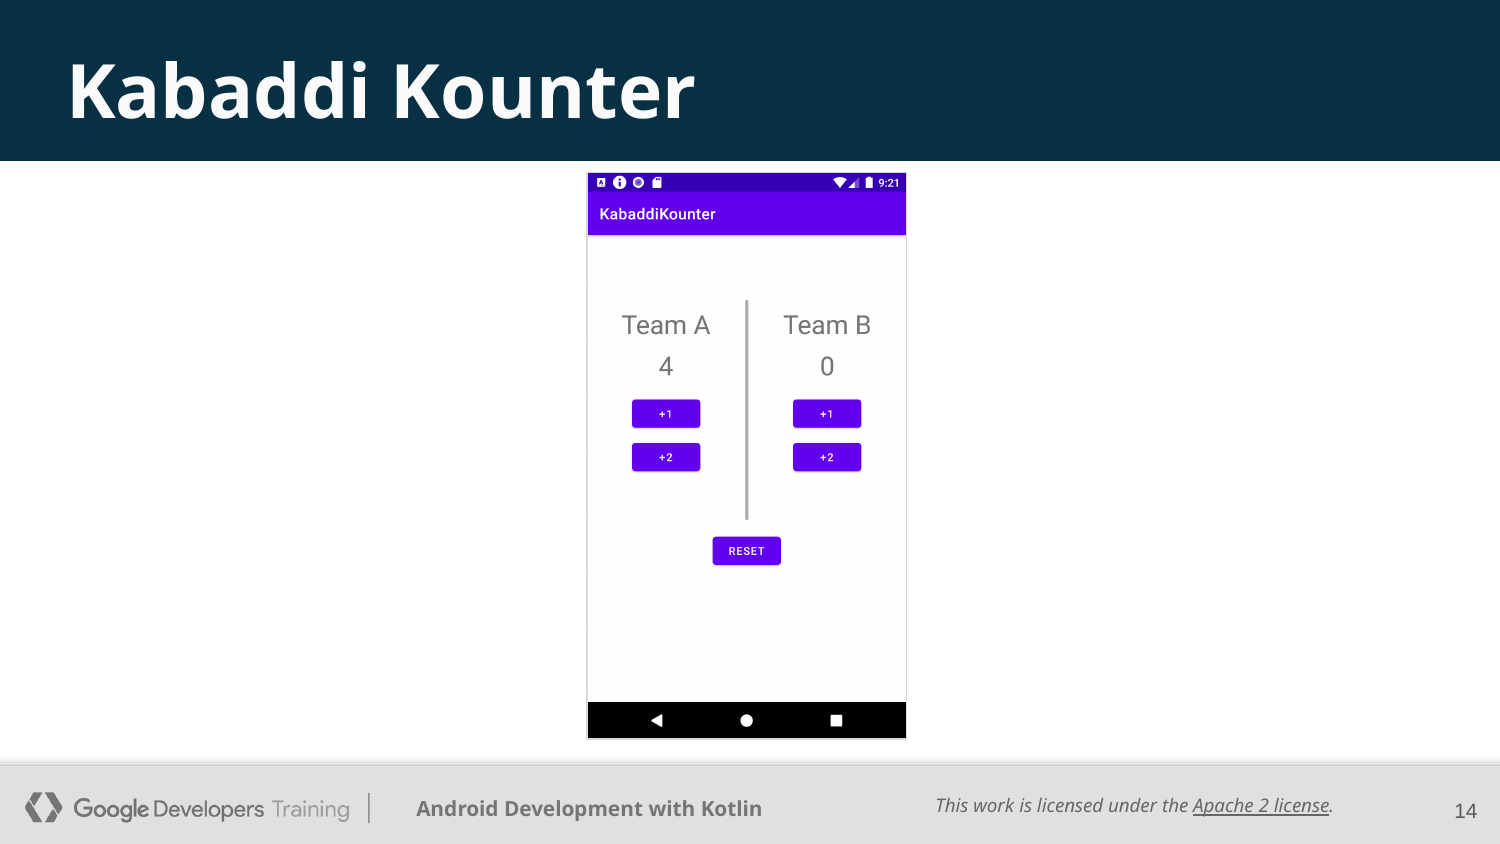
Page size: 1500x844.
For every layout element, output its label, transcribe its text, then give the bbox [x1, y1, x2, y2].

title Kabaddi Kounter [51, 28, 1449, 122]
slide_number ‹#› [1402, 777, 1493, 842]
picture [0, 161, 1500, 844]
